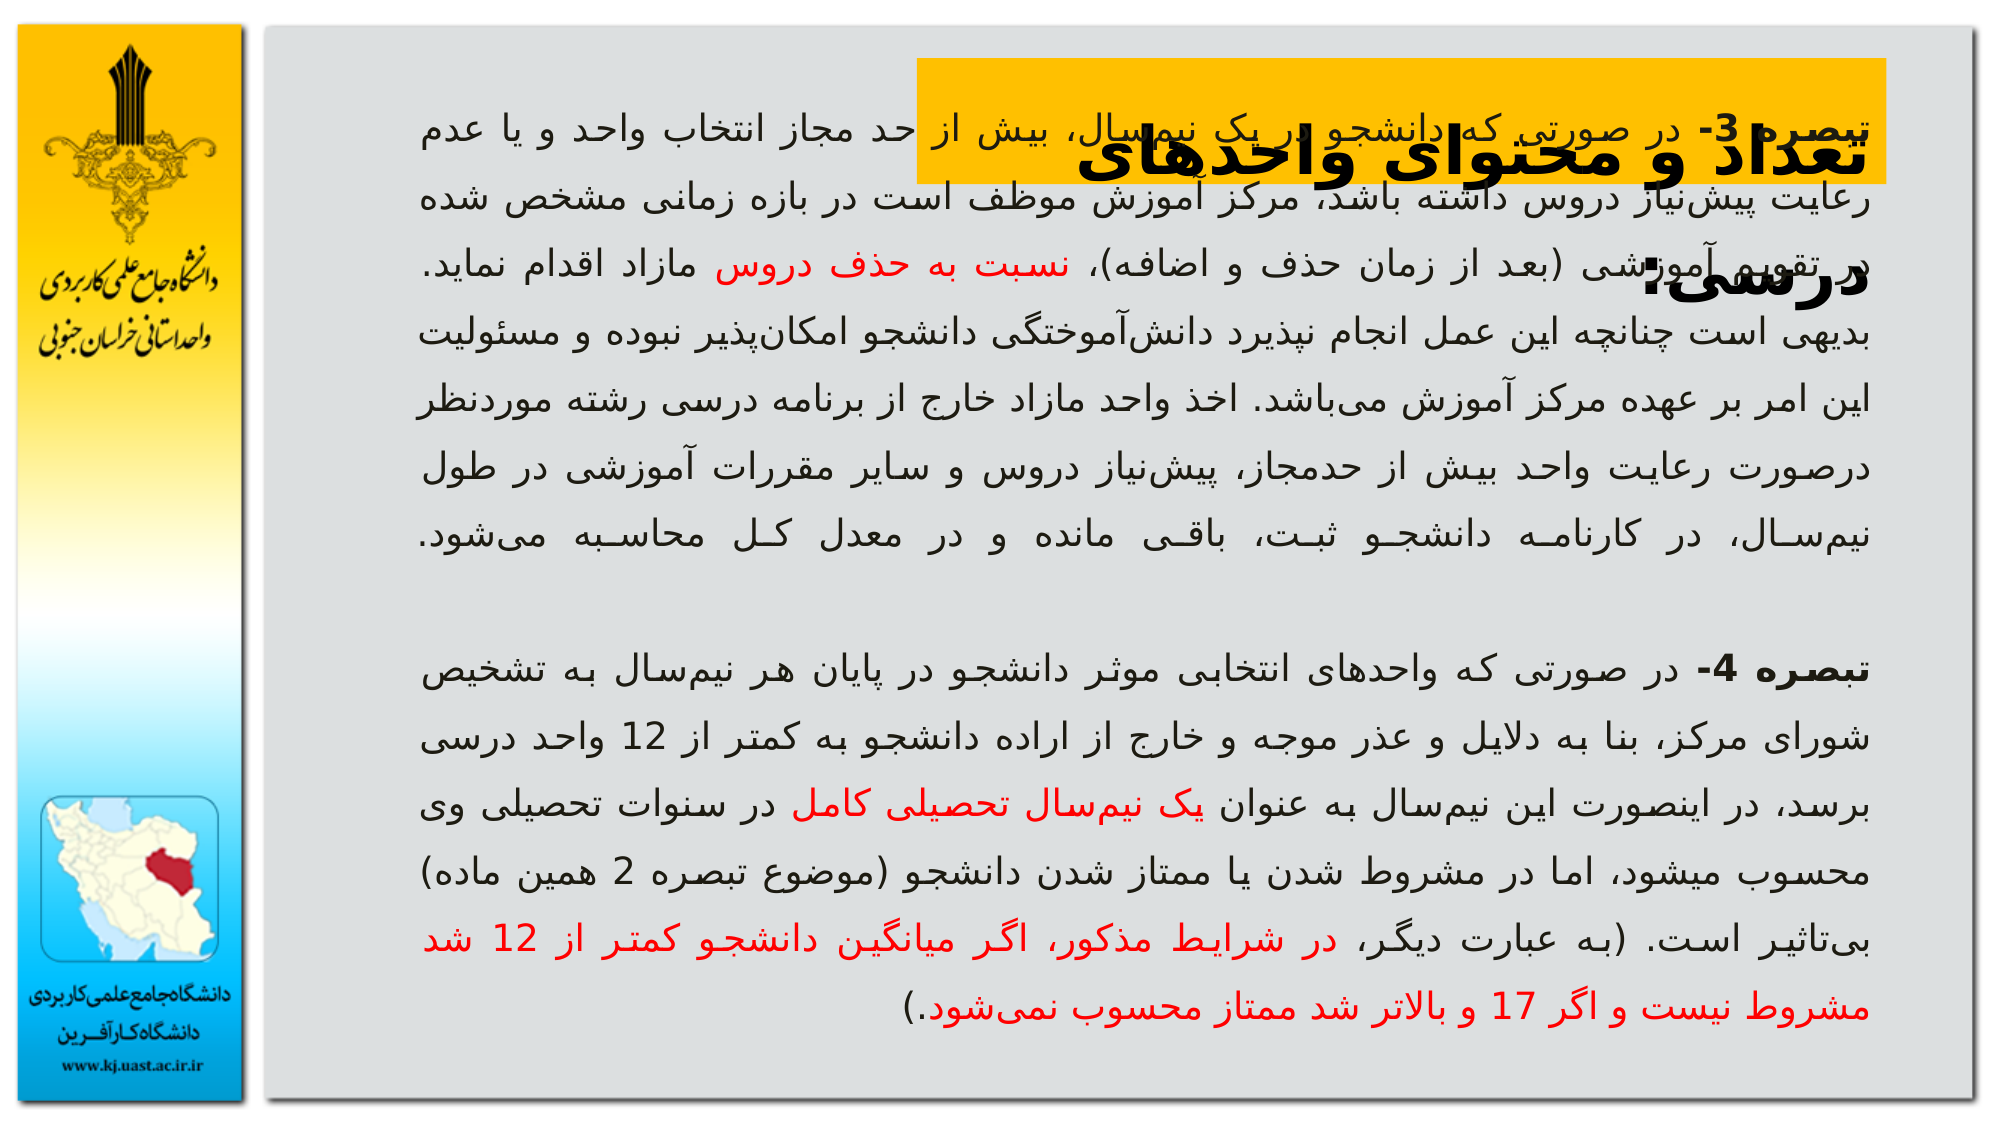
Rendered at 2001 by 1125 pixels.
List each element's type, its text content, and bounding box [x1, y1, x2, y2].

picture [0, 0, 2001, 1125]
title تبصره 3- در صورتی که دانشجو در یک نیم‌سال، بیش از حد مجاز انتخاب واحد و یا عدم رعایت پیش‌نیاز دروس داشته باشد، مرکز آموزش موظف است در بازه زمانی مشخص شده در تقویم آموزشی (بعد از زمان حذف و اضافه)، نسبت به حذف دروس مازاد اقدام نماید. بدیهی است چنانچه این عمل انجام نپذیرد دانش‌آموختگی دانشجو امکان‌پذیر نبوده و مسئولیت این امر بر عهده مرکز آموزش می‌باشد. اخذ واحد مازاد خارج از برنامه درسی رشته موردنظر درصورت رعایت واحد بیش از حدمجاز، پیش‌نیاز دروس و سایر مقررات آموزشی در طول نیم‌سال، در کارنامه دانشجو ثبت، باقی ‌مانده و در معدل کل محاسبه می‌شود. تبصره 4- در صورتی که واحدهای انتخابی موثر دانشجو در پایان هر نیم‌سال به تشخیص شورای مرکز، بنا به دلایل و عذر موجه و خارج از اراده دانشجو به کمتر از 12 واحد درسی برسد، در اینصورت این نیم‌سال به عنوان یک نیم‌سال تحصیلی کامل در سنوات تحصیلی وی محسوب می­شود، اما در مشروط شدن یا ممتاز شدن دانشجو (موضوع تبصره 2 همین ماده) بی‌تاثیر است. (به عبارت دیگر، در شرایط مذکور، اگر میانگین دانشجو کمتر از 12 شد مشروط نیست و اگر 17 و بالاتر شد ممتاز محسوب نمی‌شود.) [401, 184, 1887, 1035]
text_box [915, 57, 1888, 186]
subtitle تعداد و محتوای واحدهای درسی: [916, 60, 1887, 182]
